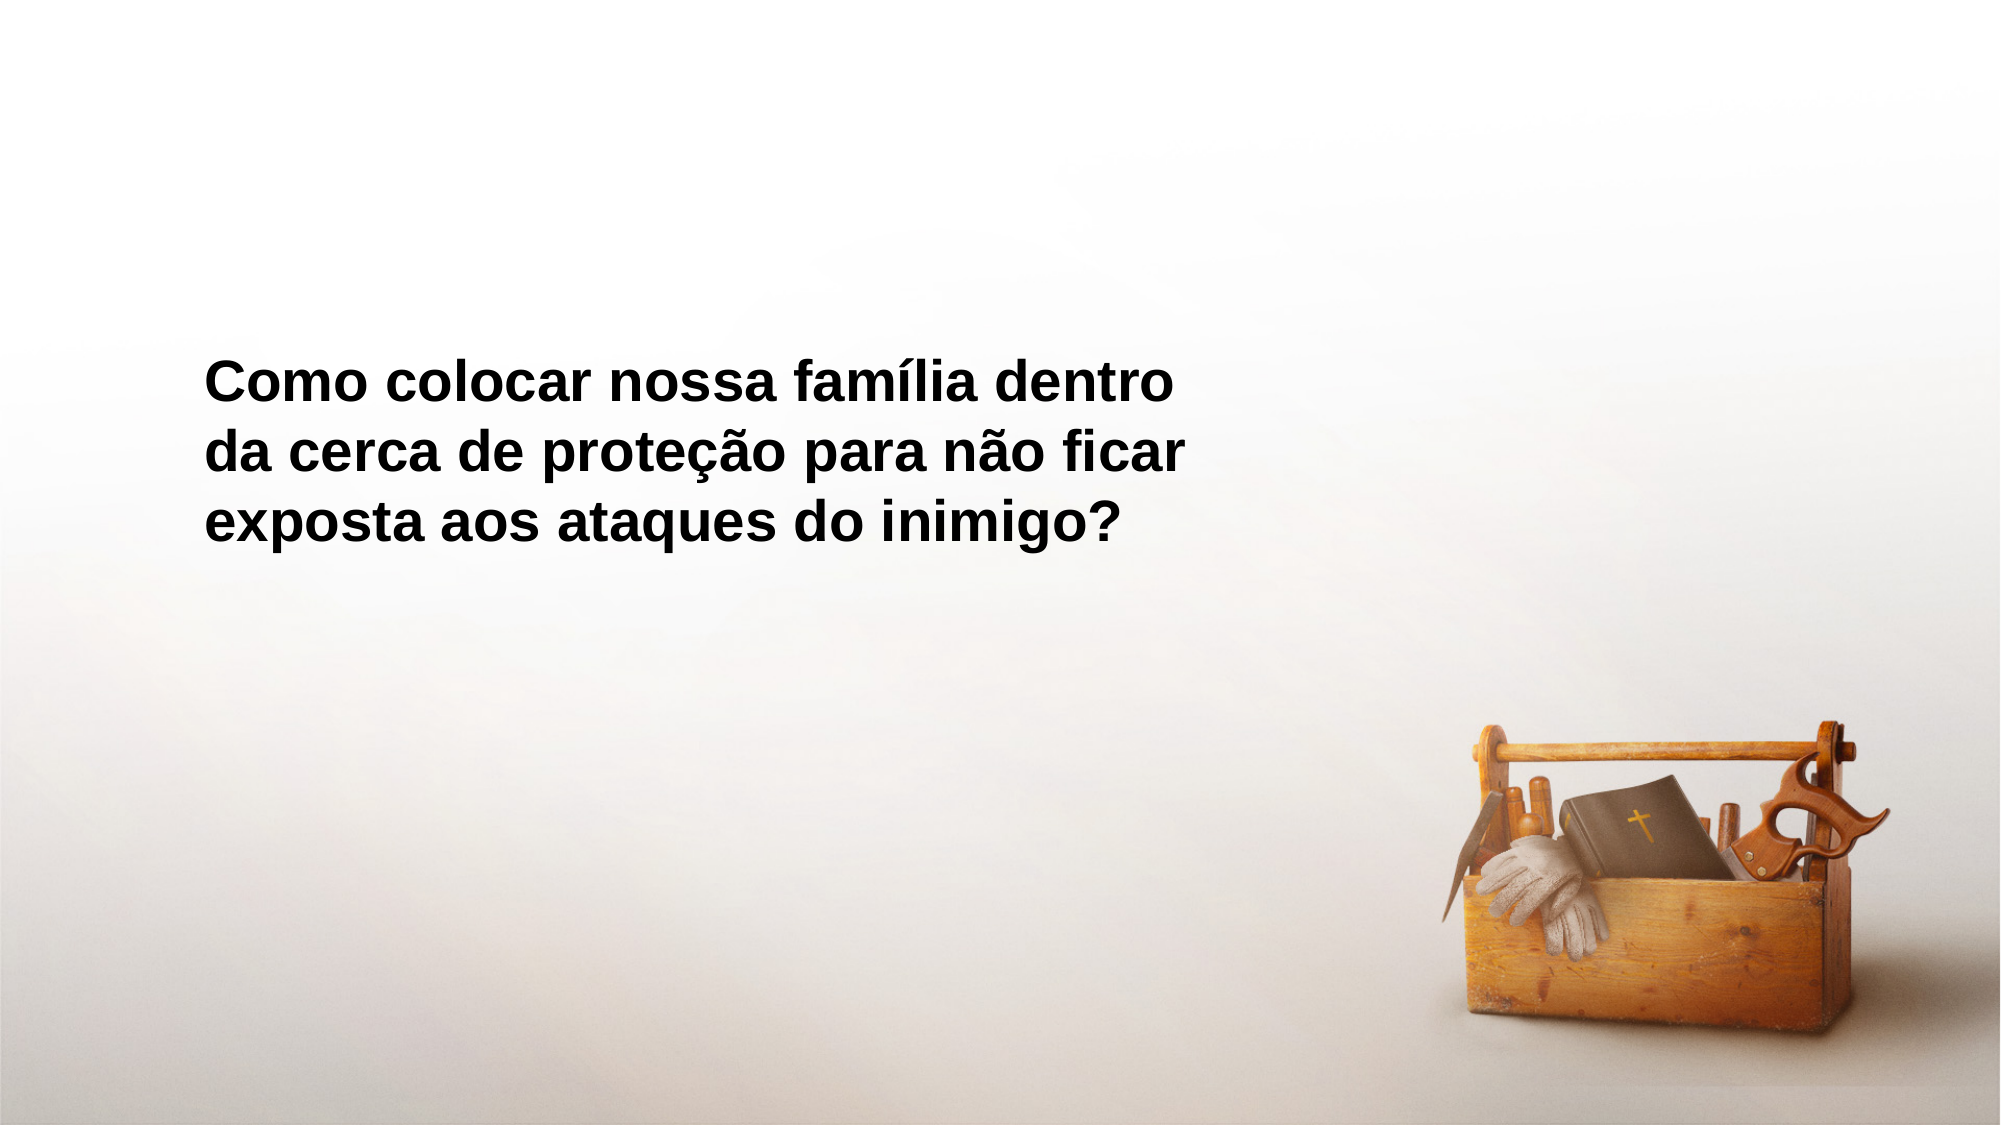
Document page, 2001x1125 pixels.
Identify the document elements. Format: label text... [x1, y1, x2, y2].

text_box Como colocar nossa família dentro da cerca de proteção para não ficar exposta aos ataques do inimigo? [189, 335, 1274, 560]
picture [0, 0, 2001, 1125]
